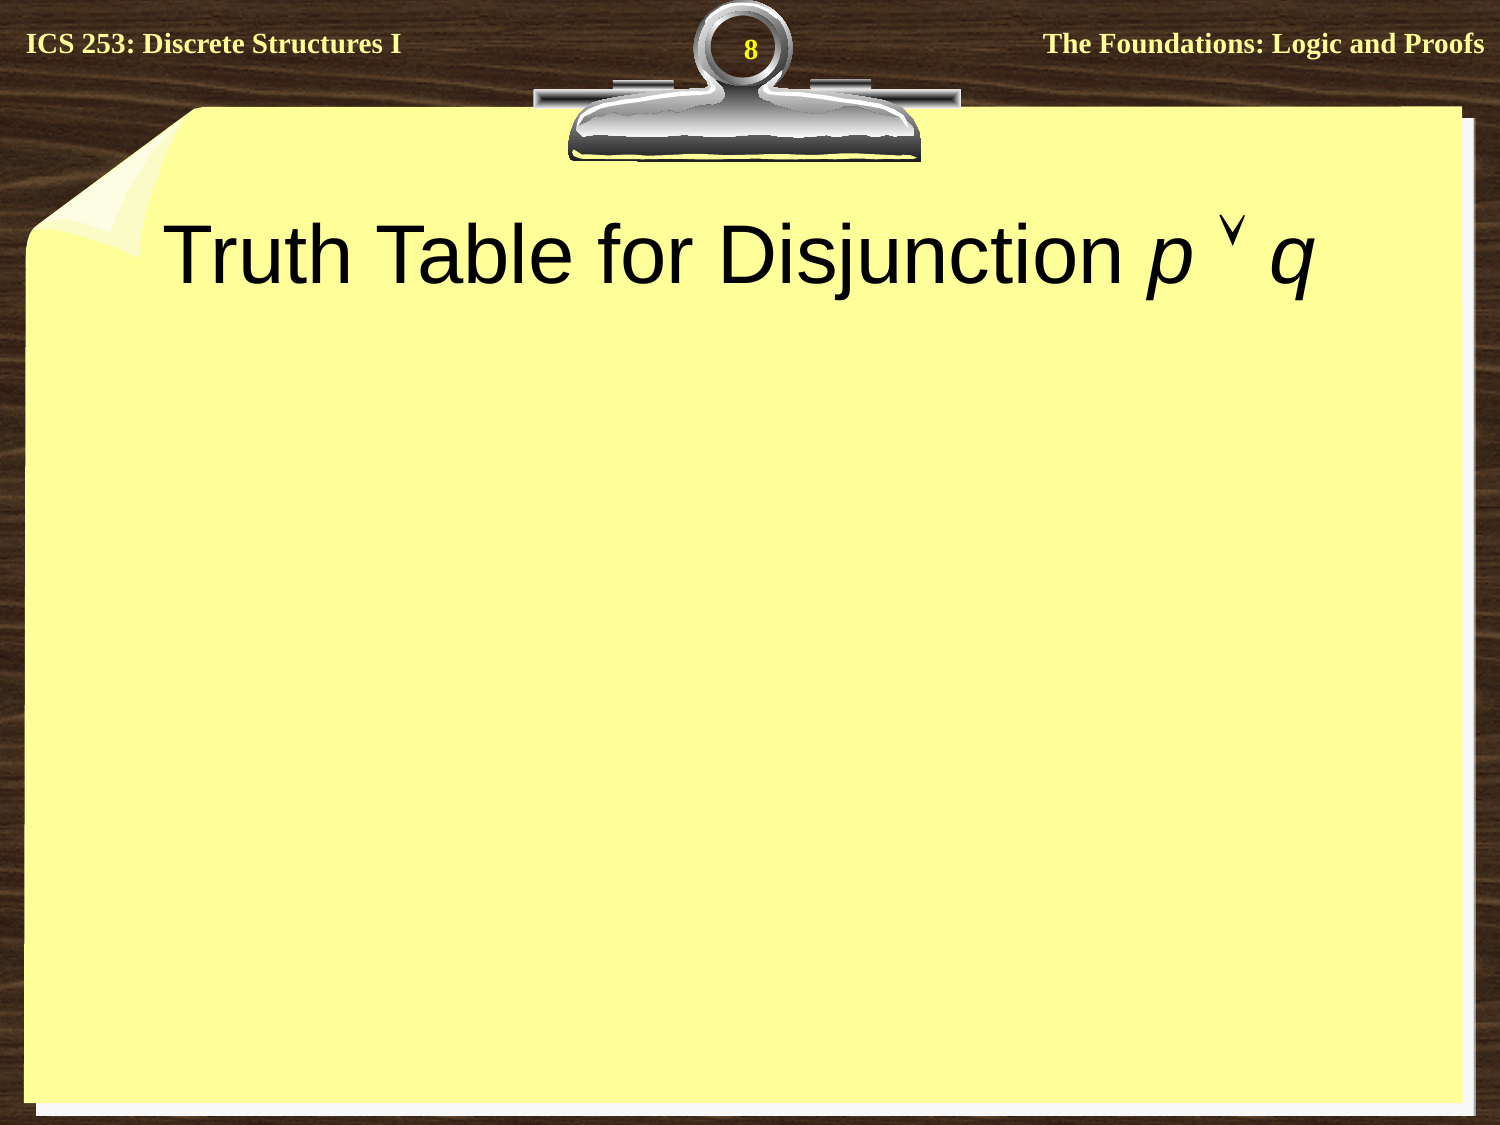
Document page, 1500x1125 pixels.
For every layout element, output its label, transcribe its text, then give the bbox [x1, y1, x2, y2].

text_box Truth Table for Disjunction p  q [147, 208, 1436, 308]
picture [0, 0, 1500, 1125]
slide_number 8 [423, 5, 774, 91]
